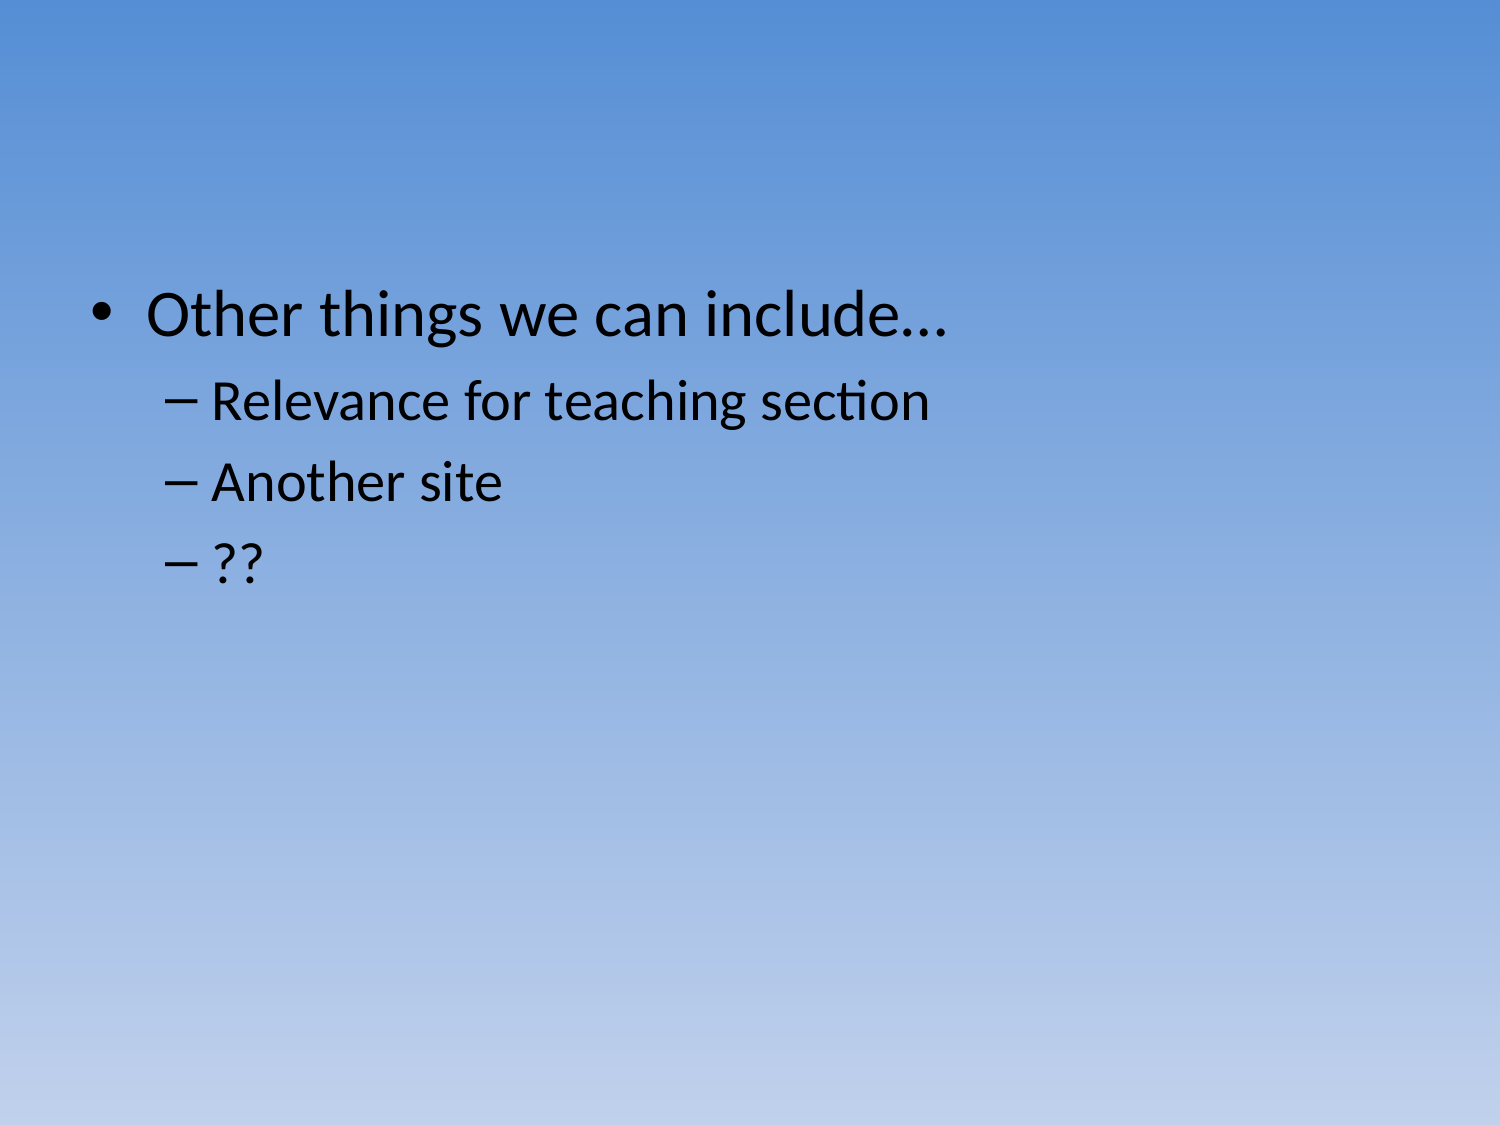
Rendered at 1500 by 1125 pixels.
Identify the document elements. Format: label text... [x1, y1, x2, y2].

list Other things we can include… Relevance for teaching section Another site ?? [75, 262, 1425, 1005]
